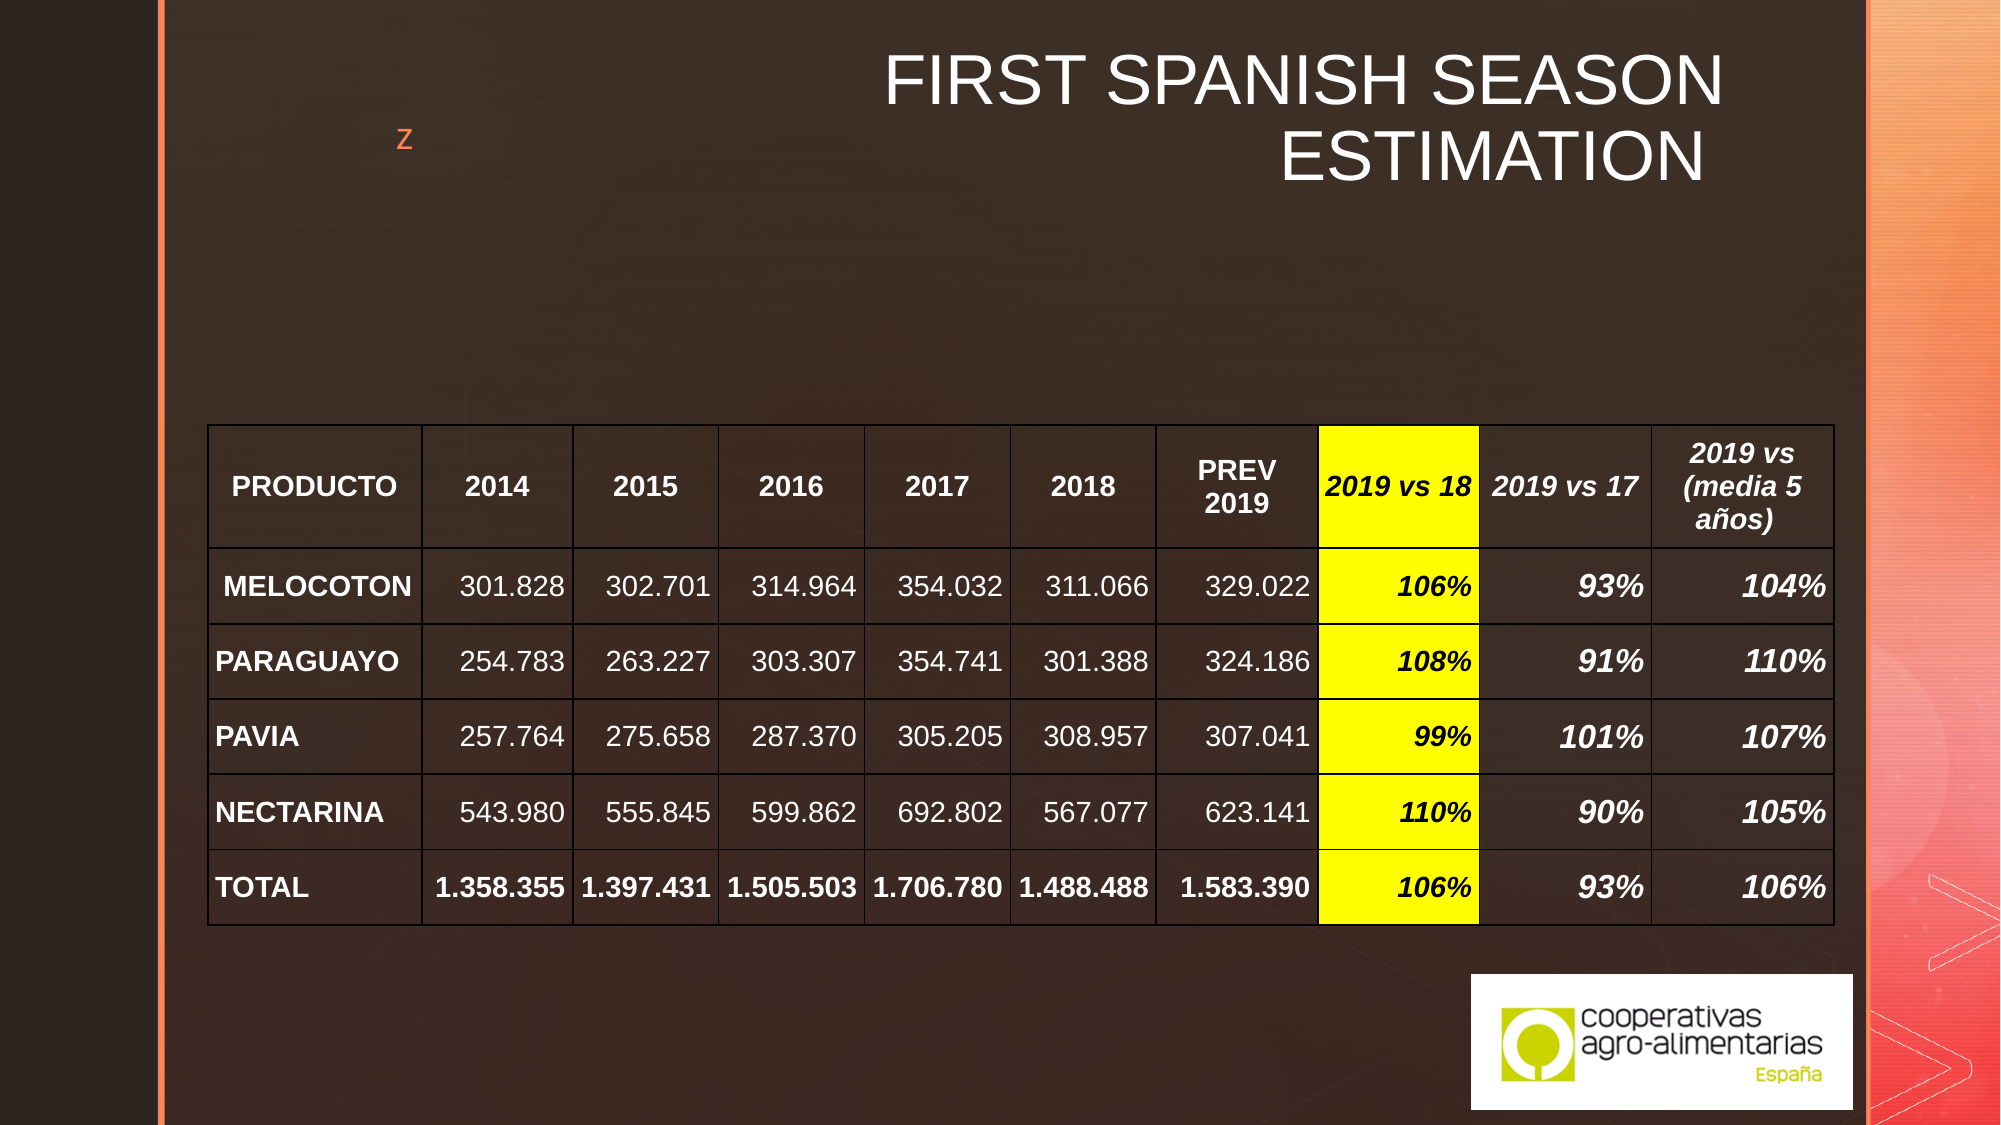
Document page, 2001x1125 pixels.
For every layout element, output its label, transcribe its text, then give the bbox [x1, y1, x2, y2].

table_cell 1.358.355 [423, 850, 572, 924]
table_header 2019 vs 17 [1480, 426, 1651, 547]
table_header 2019 vs (media 5 años) [1652, 426, 1833, 547]
table_cell 1.583.390 [1157, 850, 1317, 924]
table_cell 301.388 [1011, 625, 1155, 698]
table_cell 302.701 [574, 549, 718, 623]
table_cell 107% [1652, 700, 1833, 773]
table_cell 303.307 [719, 625, 864, 698]
table_cell 287.370 [719, 700, 864, 773]
table_cell 1.397.431 [574, 850, 718, 924]
table_cell 301.828 [423, 549, 572, 623]
table_header 2018 [1011, 426, 1155, 547]
table_cell 263.227 [574, 625, 718, 698]
table_cell 110% [1652, 625, 1833, 698]
table_cell 99% [1319, 700, 1479, 773]
table_header 2019 vs 18 [1319, 426, 1479, 547]
table_cell 93% [1480, 549, 1651, 623]
table_cell 106% [1652, 850, 1833, 924]
table_cell PARAGUAYO [209, 625, 421, 698]
table_cell 104% [1652, 549, 1833, 623]
table_header 2014 [423, 426, 572, 547]
table_cell 254.783 [423, 625, 572, 698]
table_cell 314.964 [719, 549, 864, 623]
table_header 2016 [719, 426, 864, 547]
table_cell PAVIA [209, 700, 421, 773]
table_cell 692.802 [865, 775, 1010, 849]
table_header PRODUCTO [209, 426, 421, 547]
table_cell NECTARINA [209, 775, 421, 849]
picture [1471, 974, 1853, 1110]
table_cell 90% [1480, 775, 1651, 849]
table_cell 1.488.488 [1011, 850, 1155, 924]
table_cell 324.186 [1157, 625, 1317, 698]
table_cell 567.077 [1011, 775, 1155, 849]
table_cell 555.845 [574, 775, 718, 849]
table_cell 105% [1652, 775, 1833, 849]
table_cell 599.862 [719, 775, 864, 849]
table_cell 257.764 [423, 700, 572, 773]
table_cell 106% [1319, 549, 1479, 623]
table_cell 106% [1319, 850, 1479, 924]
table_cell 110% [1319, 775, 1479, 849]
table_cell 101% [1480, 700, 1651, 773]
table_cell 623.141 [1157, 775, 1317, 849]
table_cell 93% [1480, 850, 1651, 924]
table_cell 108% [1319, 625, 1479, 698]
table_cell 307.041 [1157, 700, 1317, 773]
table_header PREV 2019 [1157, 426, 1317, 547]
table_header 2015 [574, 426, 718, 547]
table_cell 543.980 [423, 775, 572, 849]
table_header 2017 [865, 426, 1010, 547]
table_cell MELOCOTON [209, 549, 421, 623]
picture [1871, 0, 2001, 1125]
table_cell 305.205 [865, 700, 1010, 773]
table_cell 308.957 [1011, 700, 1155, 773]
table_cell TOTAL [209, 850, 421, 924]
table_cell 1.505.503 [719, 850, 864, 924]
table_cell 91% [1480, 625, 1651, 698]
title FIRST SPANISH SEASON ESTIMATION [436, 35, 1742, 213]
table_cell 311.066 [1011, 549, 1155, 623]
table_cell 1.706.780 [865, 850, 1010, 924]
table_cell 354.032 [865, 549, 1010, 623]
table_cell 275.658 [574, 700, 718, 773]
table_cell 354.741 [865, 625, 1010, 698]
table_cell 329.022 [1157, 549, 1317, 623]
